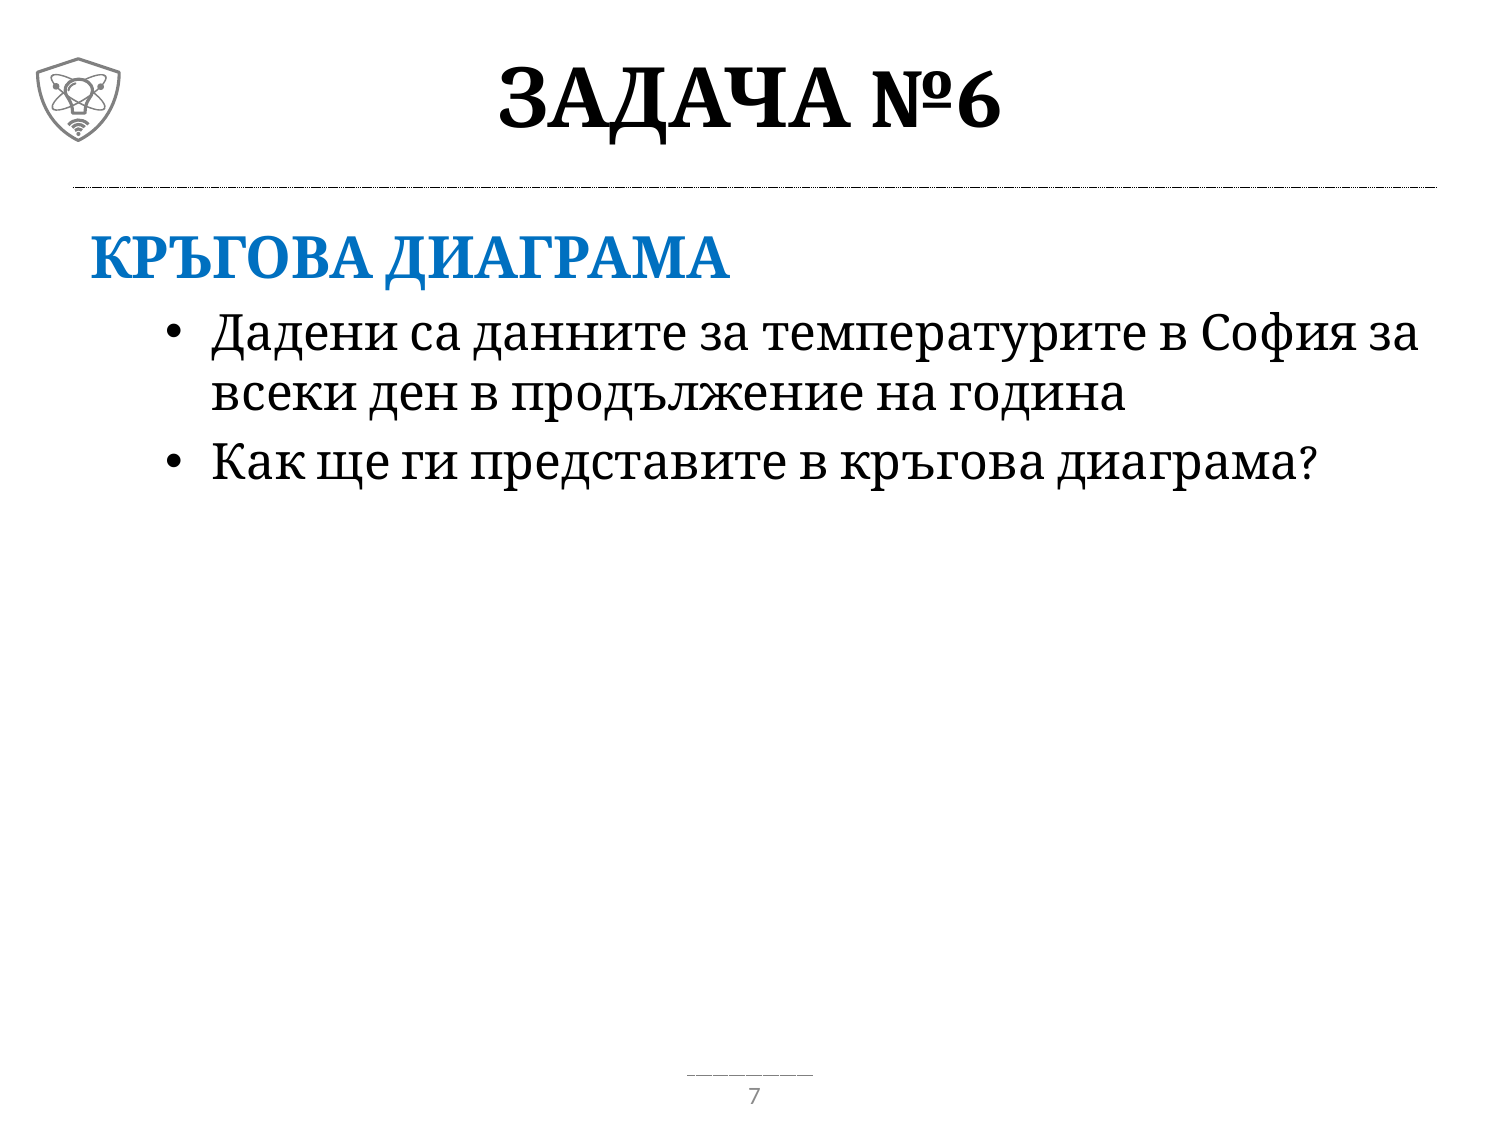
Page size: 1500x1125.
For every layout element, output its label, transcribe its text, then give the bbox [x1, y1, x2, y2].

slide_number 7 [579, 1065, 930, 1125]
title Задача №6 [0, 0, 1500, 188]
list Кръгова диаграма Дадени са данните за температурите в София за всеки ден в продължение на година Как ще ги представите в кръгова диаграма? [75, 212, 1450, 1063]
